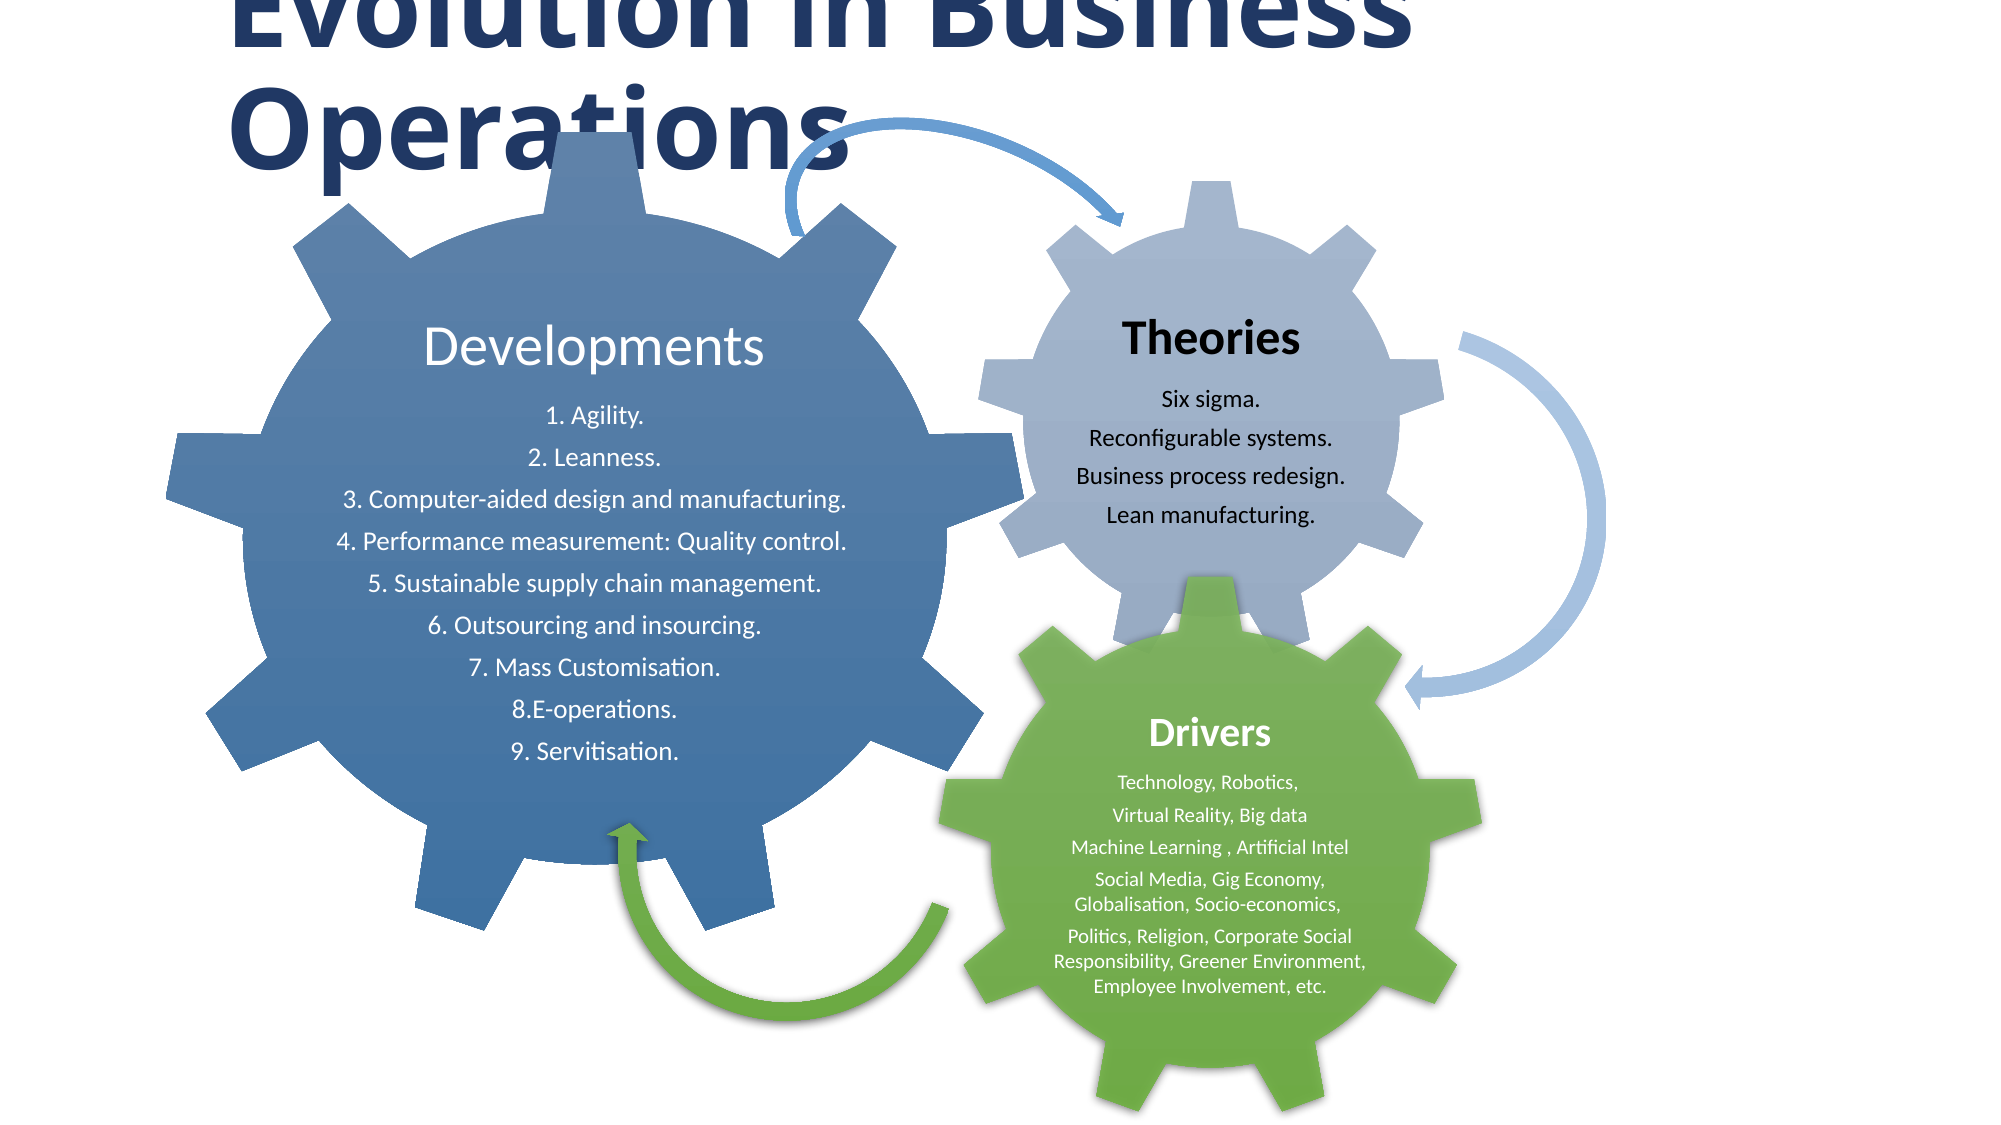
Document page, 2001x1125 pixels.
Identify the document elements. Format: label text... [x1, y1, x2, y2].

title Evolution in Business Operations [210, 0, 1898, 46]
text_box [432, 385, 1898, 1125]
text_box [0, 46, 846, 1098]
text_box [846, 7, 2000, 1027]
